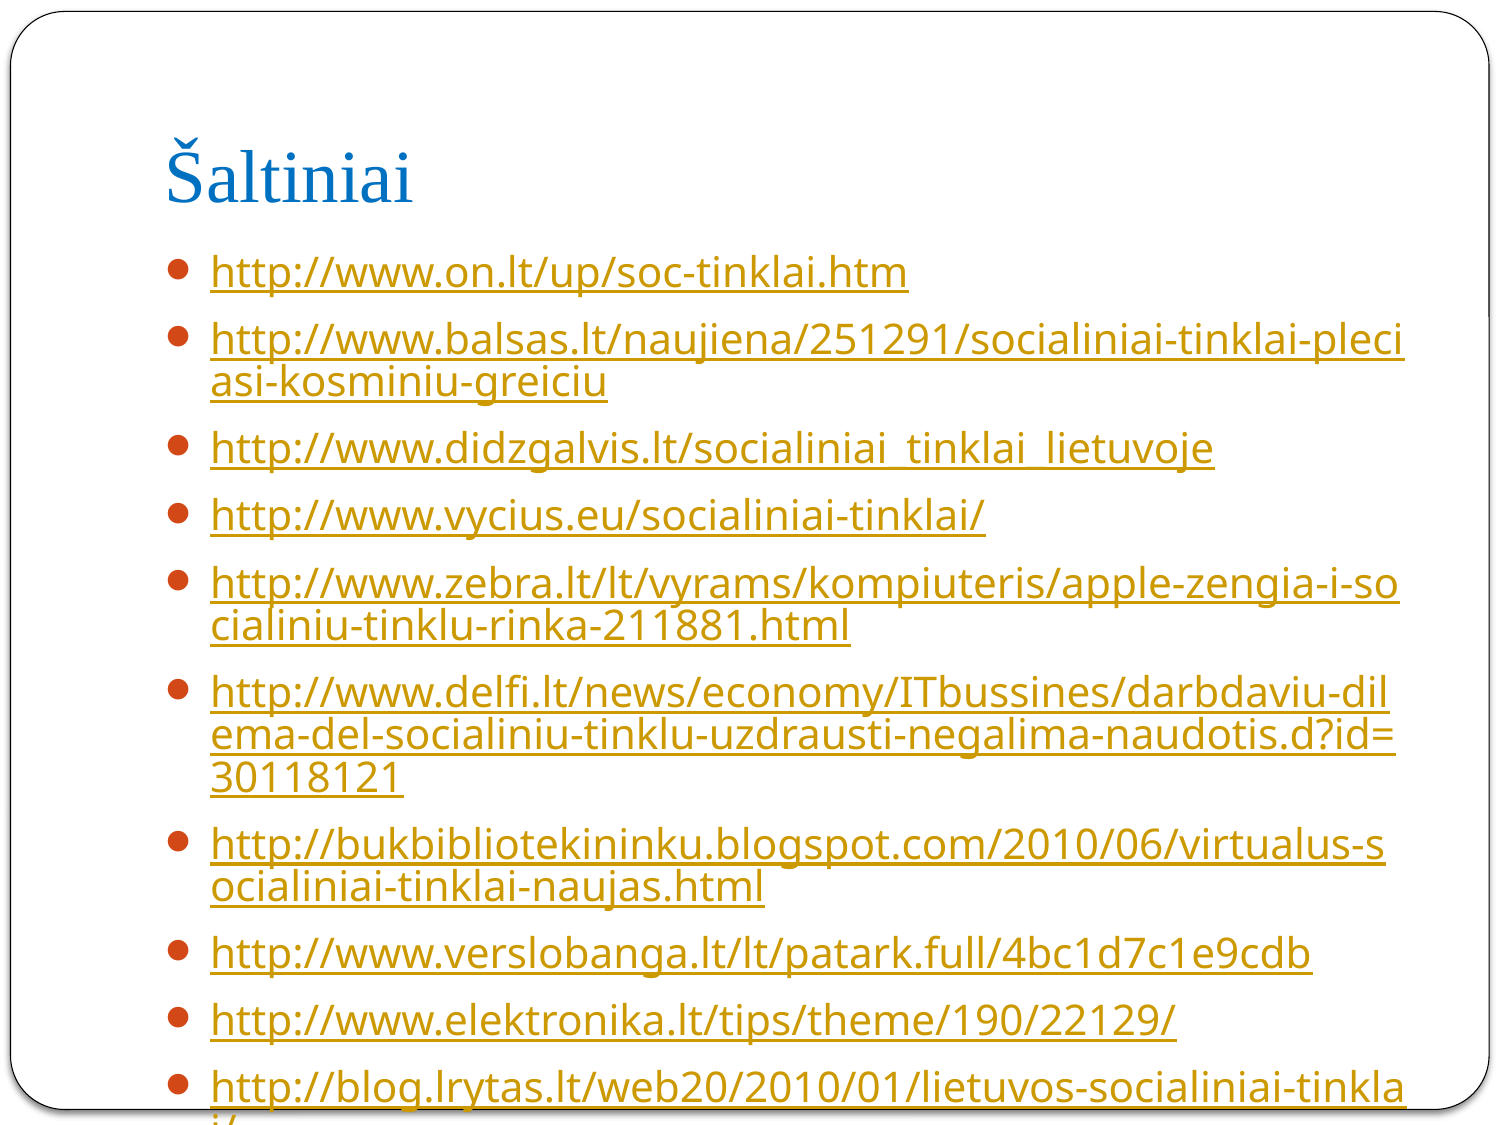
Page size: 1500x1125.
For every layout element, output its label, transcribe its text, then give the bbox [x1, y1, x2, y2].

list http://www.on.lt/up/soc-tinklai.htm http://www.balsas.lt/naujiena/251291/socialiniai-tinklai-pleciasi-kosminiu-greiciu http://www.didzgalvis.lt/socialiniai_tinklai_lietuvoje http://www.vycius.eu/socialiniai-tinklai/ http://www.zebra.lt/lt/vyrams/kompiuteris/apple-zengia-i-socialiniu-tinklu-rinka-211881.html http://www.delfi.lt/news/economy/ITbussines/darbdaviu-dilema-del-socialiniu-tinklu-uzdrausti-negalima-naudotis.d?id=30118121 http://bukbibliotekininku.blogspot.com/2010/06/virtualus-socialiniai-tinklai-naujas.html http://www.verslobanga.lt/lt/patark.full/4bc1d7c1e9cdb http://www.elektronika.lt/tips/theme/190/22129/ http://blog.lrytas.lt/web20/2010/01/lietuvos-socialiniai-tinklai/ http://www.labas.co.uk/blog/2007/07/26/socialiniai-tinklai/ [150, 237, 1425, 988]
title Šaltiniai [150, 45, 1425, 233]
